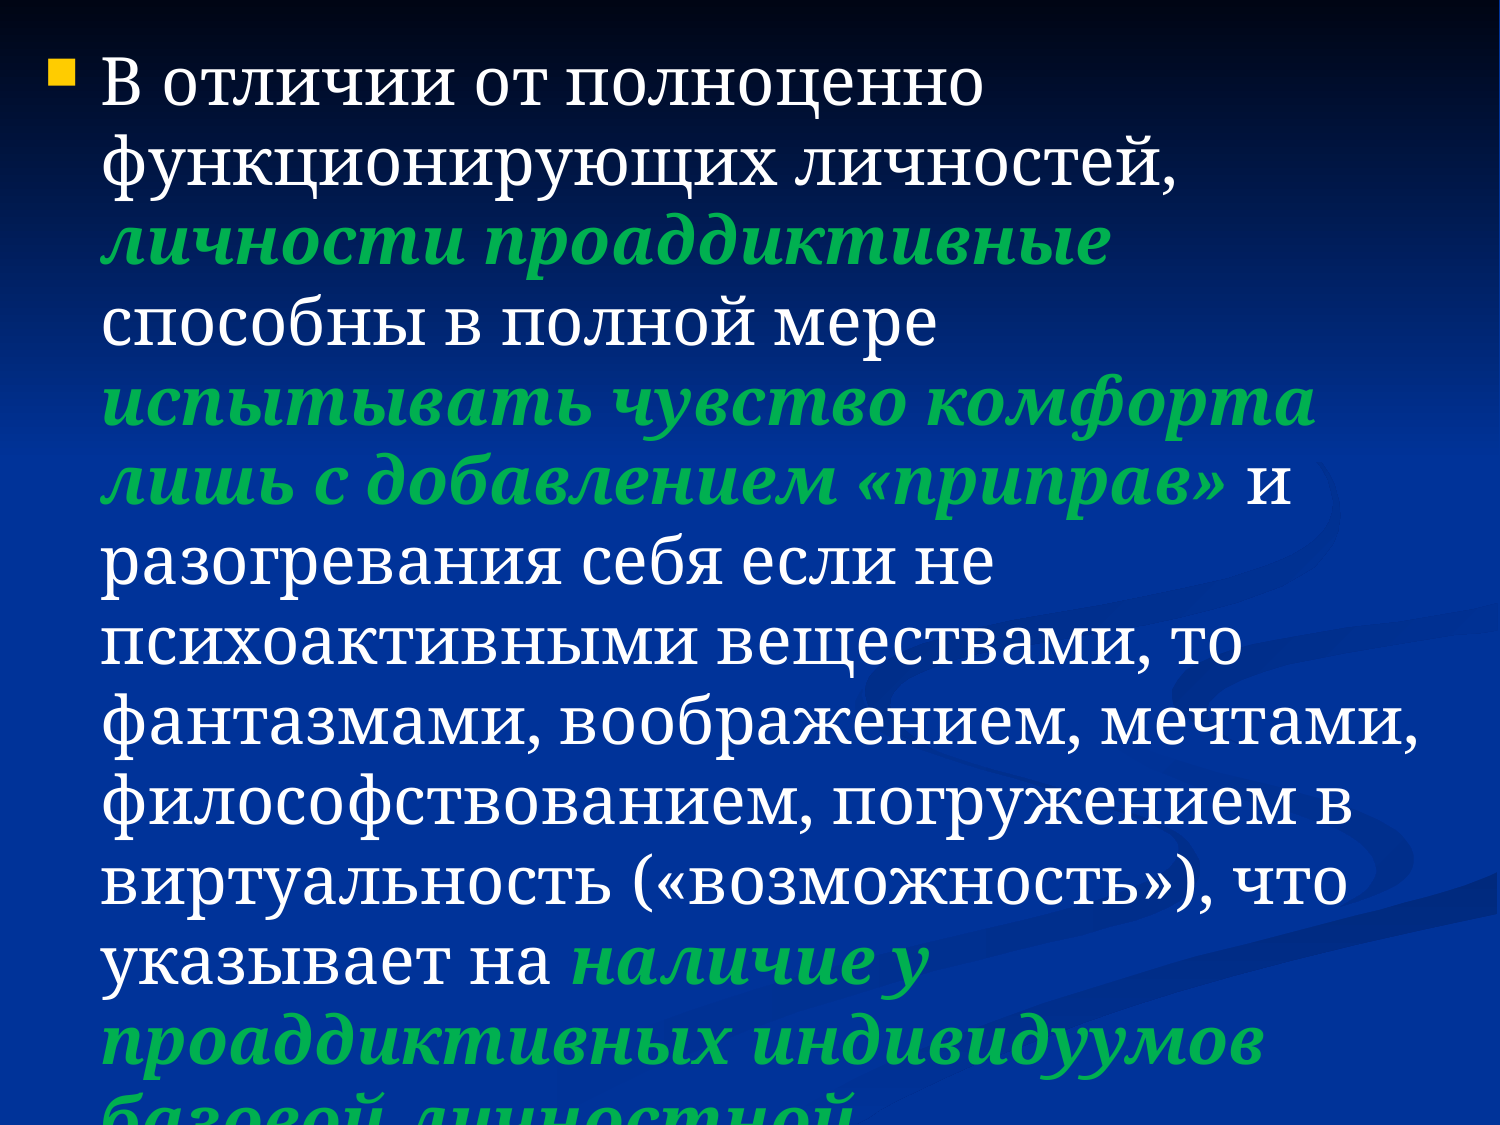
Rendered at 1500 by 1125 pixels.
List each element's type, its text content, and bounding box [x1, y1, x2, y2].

list В отличии от полноценно функционирующих личностей, личности проаддиктивные способны в полной мере испытывать чувство комфорта лишь с добавлением «приправ» и разогревания себя если не психоактивными веществами, то фантазмами, воображением, мечтами, философствованием, погружением в виртуальность («возможность»), что указывает на наличие у проаддиктивных индивидуумов базовой личностной дефицитарности - прежде всего в плане самореализации и самоактуализации. [29, 30, 1459, 1095]
